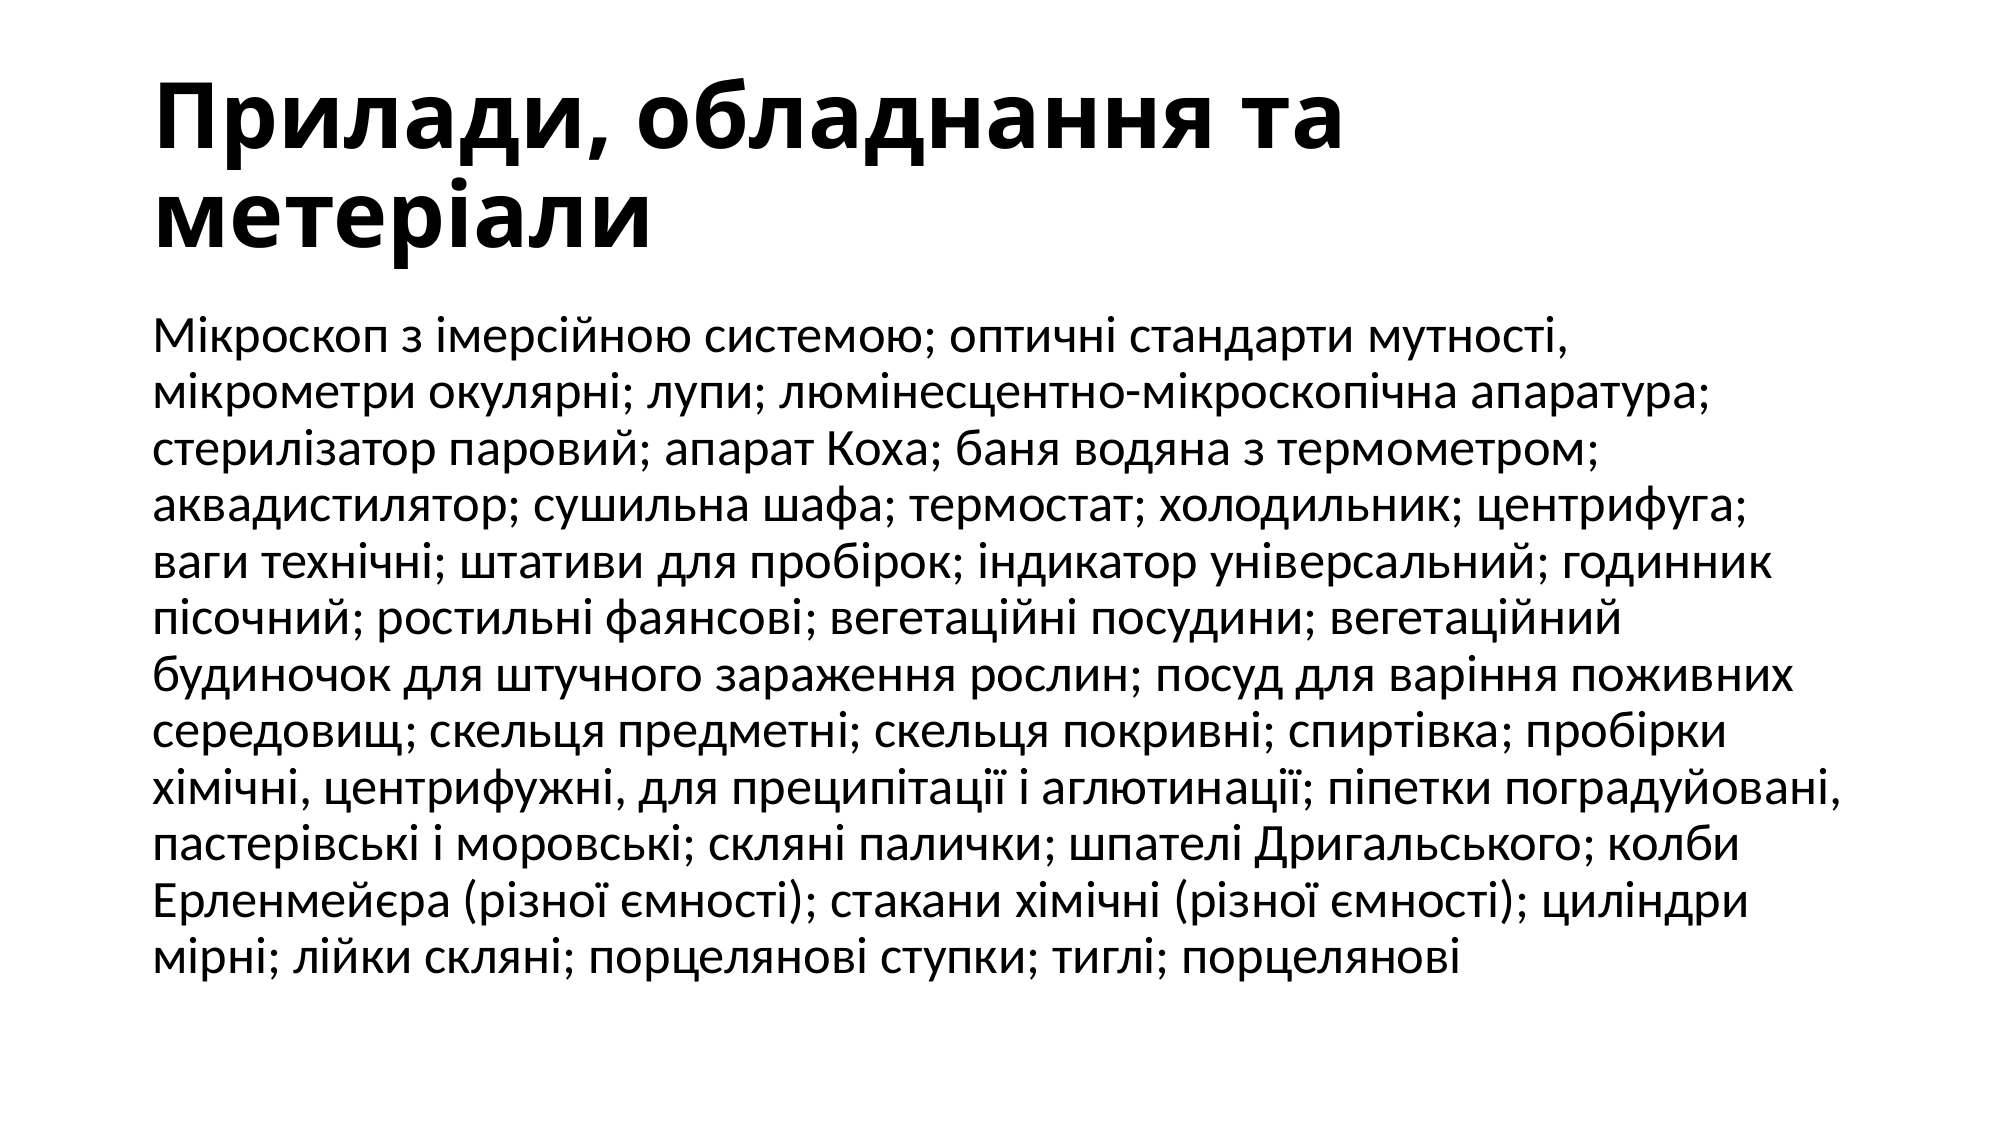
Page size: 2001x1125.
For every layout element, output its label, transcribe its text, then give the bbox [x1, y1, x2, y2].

title Прилади, обладнання та метеріали [137, 59, 1863, 278]
list Мікроскоп з імерсійною системою; оптичні стандарти мутності, мікрометри окулярні; лупи; люмінесцентно-мікроскопічна апаратура; стерилізатор паровий; апарат Коха; баня водяна з термометром; аквадистилятор; сушильна шафа; термостат; холодильник; центрифуга; ваги технічні; штативи для пробірок; індикатор універсальний; годинник пісочний; ростильні фаянсові; вегетаційні посудини; вегетаційний будиночок для штучного зараження рослин; посуд для варіння поживних середовищ; скельця предметні; скельця покривні; спиртівка; пробірки хімічні, центрифужні, для преципітації і аглютинації; піпетки поградуйовані, пастерівські і моровські; скляні палички; шпателі Дригальського; колби Ерленмейєра (різної ємності); стакани хімічні (різної ємності); циліндри мірні; лійки скляні; порцелянові ступки; тиглі; порцелянові [137, 299, 1863, 1014]
